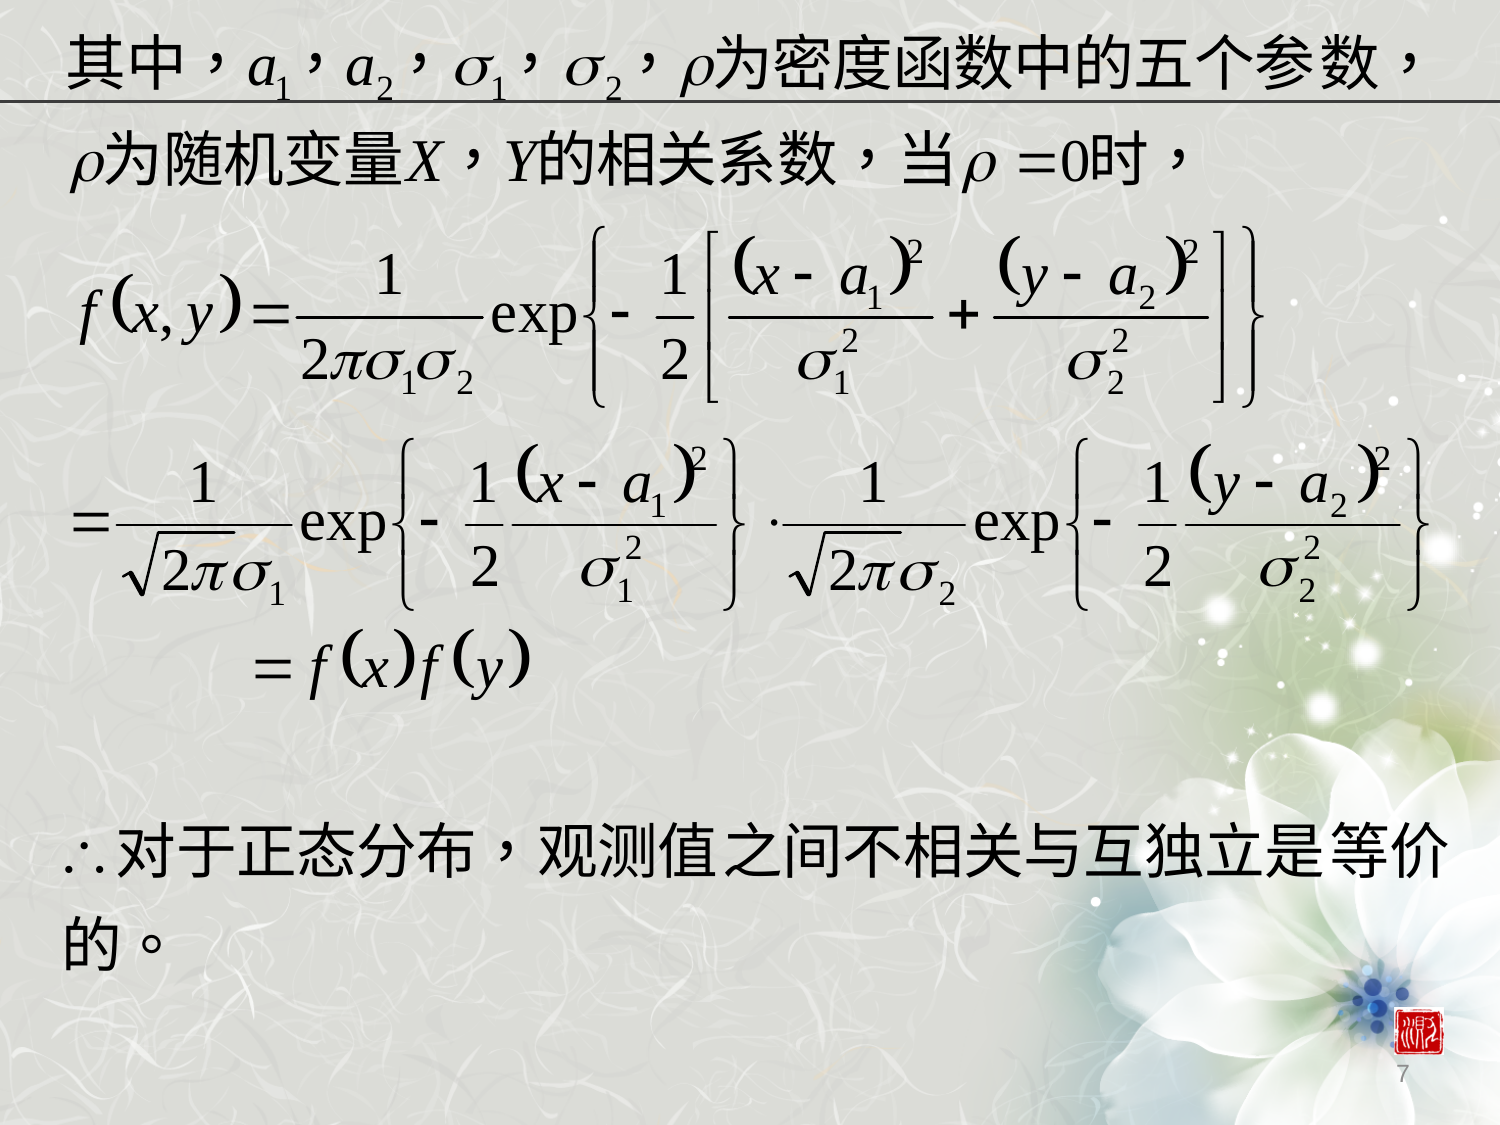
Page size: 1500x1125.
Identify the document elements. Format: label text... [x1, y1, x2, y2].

picture [0, 0, 1500, 100]
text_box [58, 23, 1460, 985]
picture [0, 103, 1500, 1125]
slide_number 7 [1074, 1042, 1425, 1103]
